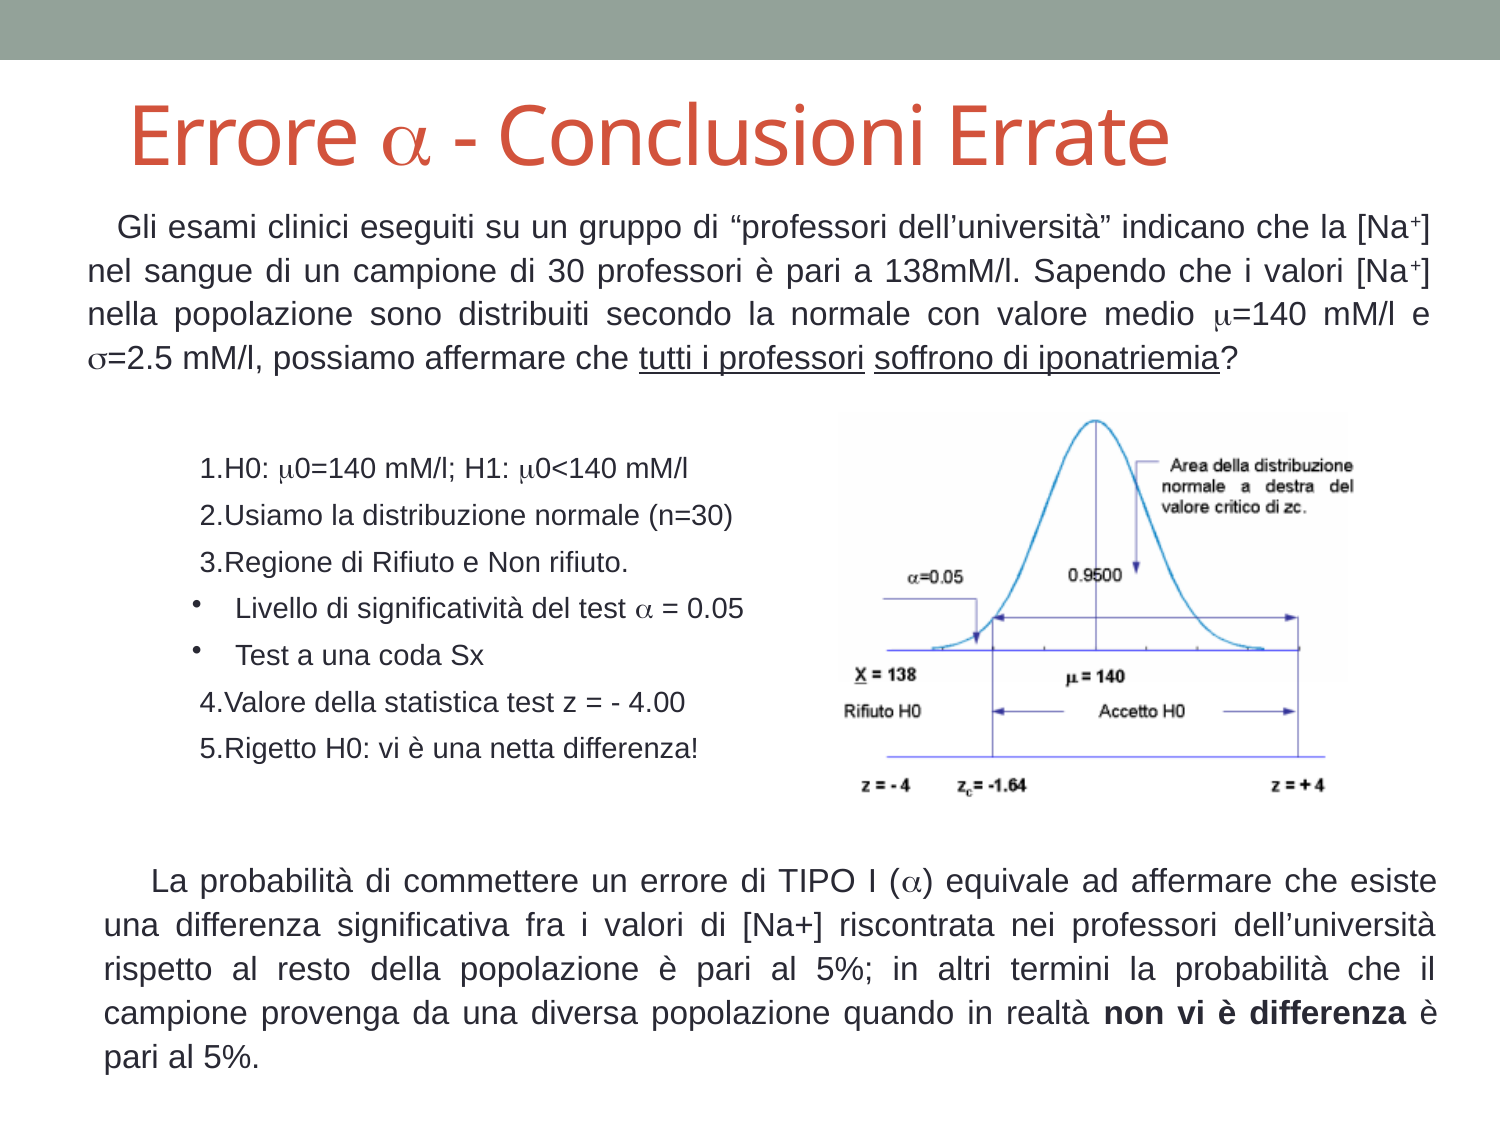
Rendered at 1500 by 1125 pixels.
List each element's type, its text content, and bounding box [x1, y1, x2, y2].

title Errore a - Conclusioni Errate [112, 62, 1388, 193]
text_box Gli esami clinici eseguiti su un gruppo di “professori dell’università” indicano che la [Na+] nel sangue di un campione di 30 professori è pari a 138mM/l. Sapendo che i valori [Na+] nella popolazione sono distribuiti secondo la normale con valore medio m=140 mM/l e s=2.5 mM/l, possiamo affermare che tutti i professori soffrono di iponatriemia? [72, 193, 1446, 384]
text_box La probabilità di commettere un errore di TIPO I (a) equivale ad affermare che esiste una differenza significativa fra i valori di [Na+] riscontrata nei professori dell’università rispetto al resto della popolazione è pari al 5%; in altri termini la probabilità che il campione provenga da una diversa popolazione quando in realtà non vi è differenza è pari al 5%. [88, 847, 1453, 1083]
text_box H0: m0=140 mM/l; H1: m0<140 mM/l Usiamo la distribuzione normale (n=30) Regione di Rifiuto e Non rifiuto. Livello di significatività del test a = 0.05 Test a una coda Sx Valore della statistica test z = - 4.00 Rigetto H0: vi è una netta differenza! [102, 442, 792, 772]
picture [838, 411, 1362, 806]
